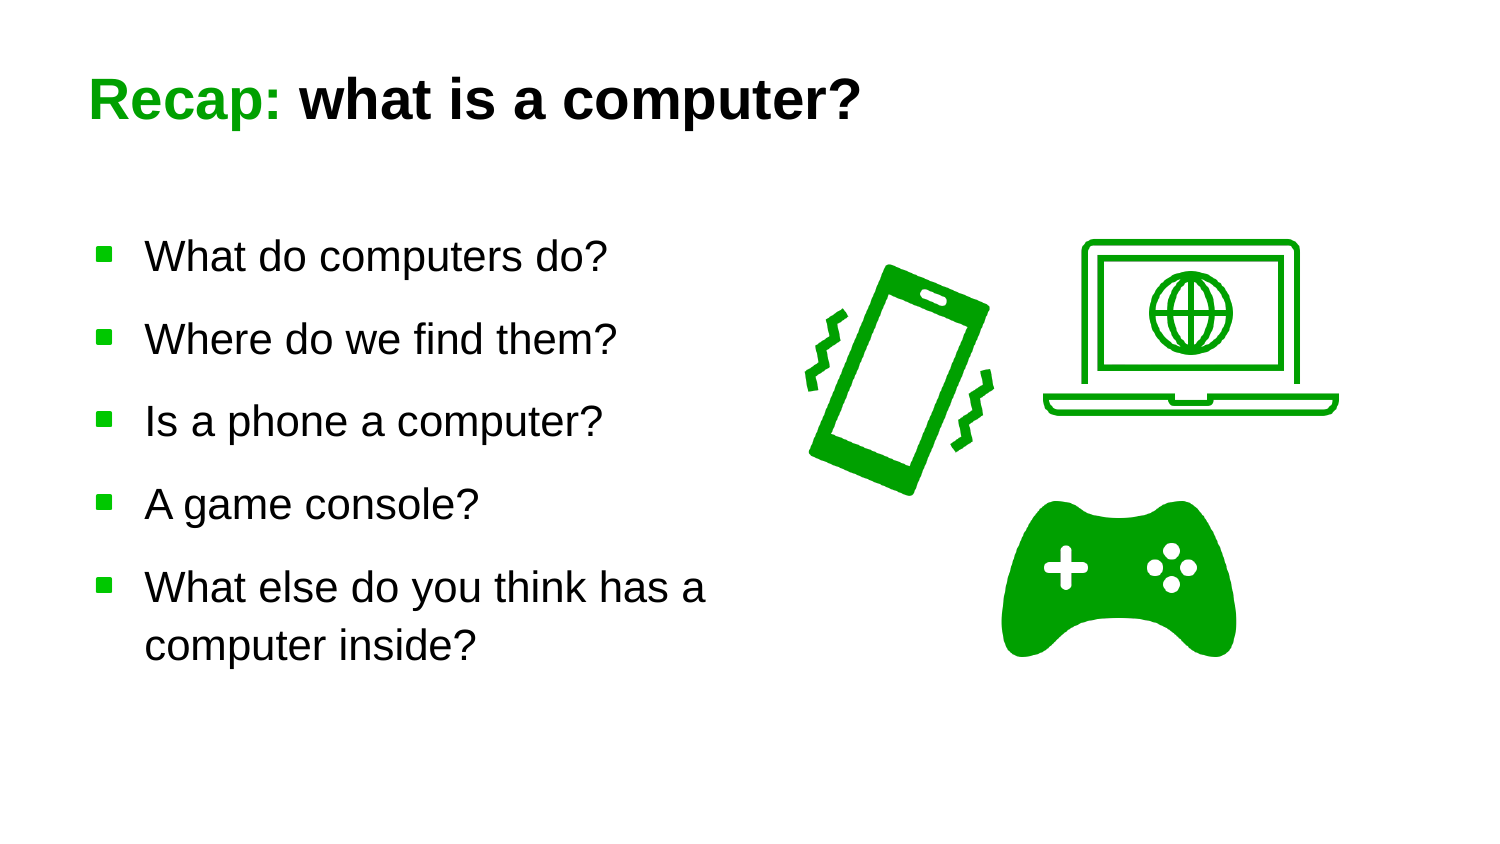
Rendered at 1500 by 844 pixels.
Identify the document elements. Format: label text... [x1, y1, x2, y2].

picture [88, 569, 119, 601]
picture [778, 259, 1252, 712]
title Recap: what is a computer? [69, 31, 885, 232]
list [1036, 171, 1345, 480]
picture [88, 403, 119, 435]
list What do computers do? Where do we find them? Is a phone a computer? A game console? What else do you think has a computer inside? [71, 215, 762, 705]
picture [88, 238, 119, 270]
picture [88, 321, 119, 352]
picture [88, 486, 119, 518]
